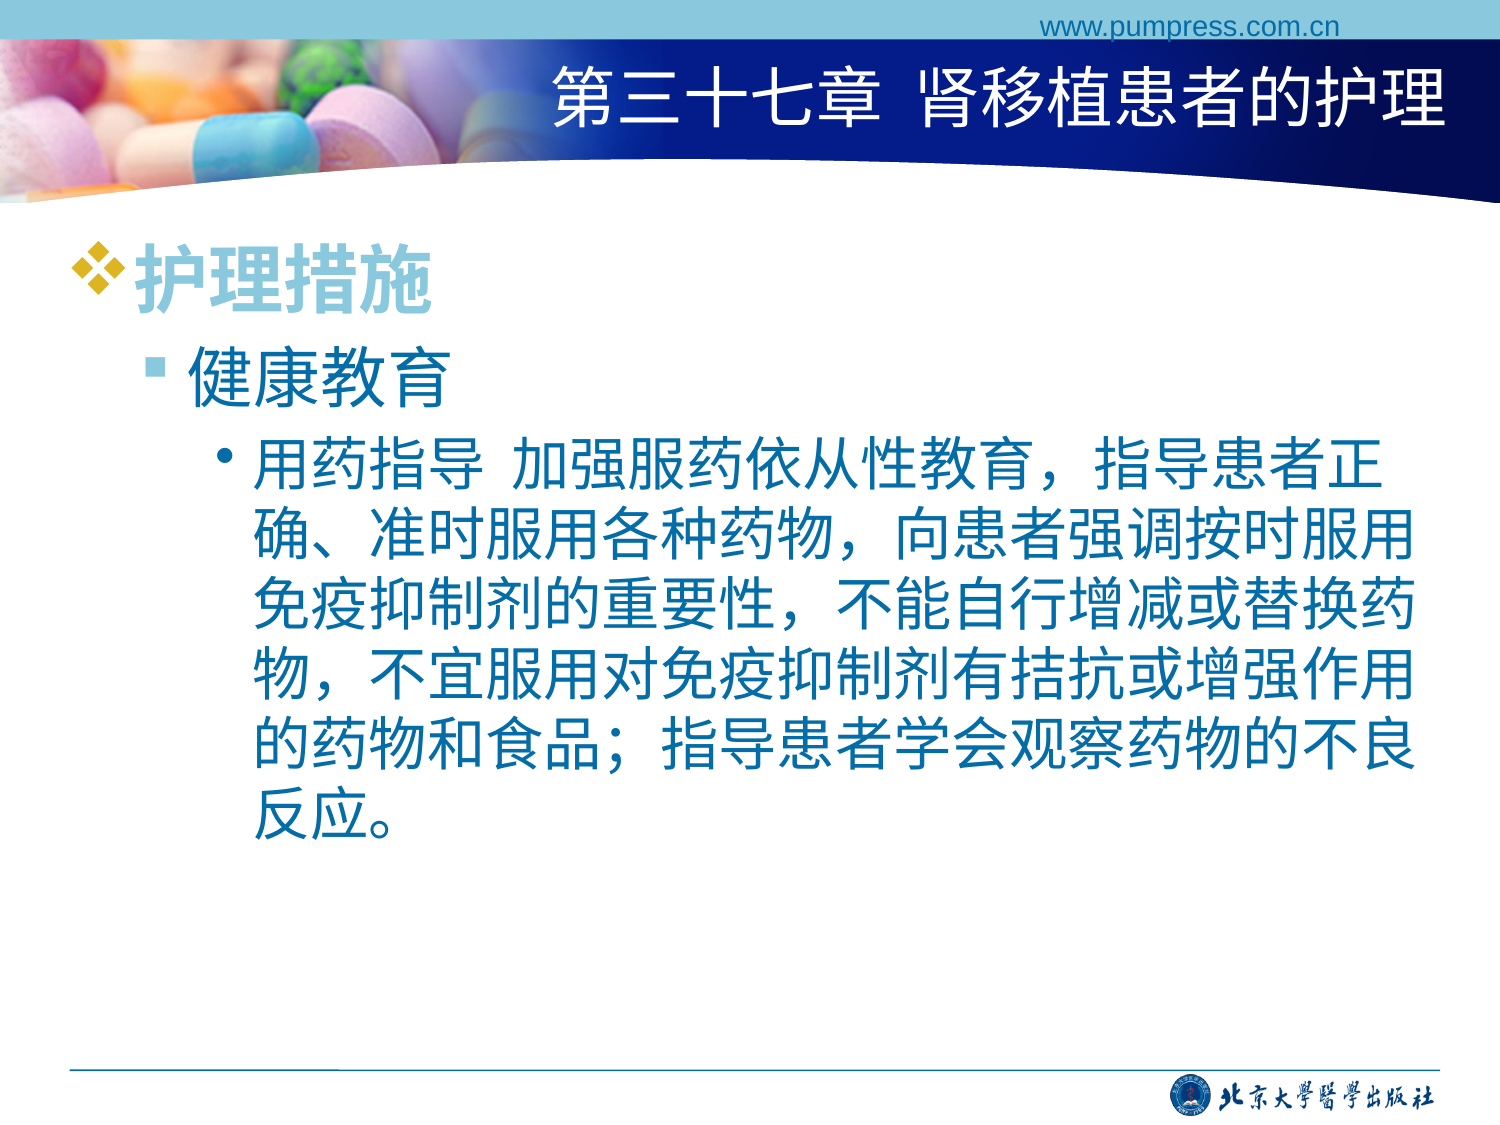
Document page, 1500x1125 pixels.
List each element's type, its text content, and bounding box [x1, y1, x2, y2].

slide_number www.pumpress.com.cn [1025, 0, 1463, 38]
list 护理措施 健康教育 用药指导 加强服药依从性教育，指导患者正确、准时服用各种药物，向患者强调按时服用免疫抑制剂的重要性，不能自行增减或替换药物，不宜服用对免疫抑制剂有拮抗或增强作用的药物和食品；指导患者学会观察药物的不良反应。 [49, 224, 1463, 1026]
picture [1170, 1074, 1436, 1118]
picture [0, 40, 1500, 203]
title 第三十七章 肾移植患者的护理 [137, 49, 1463, 143]
